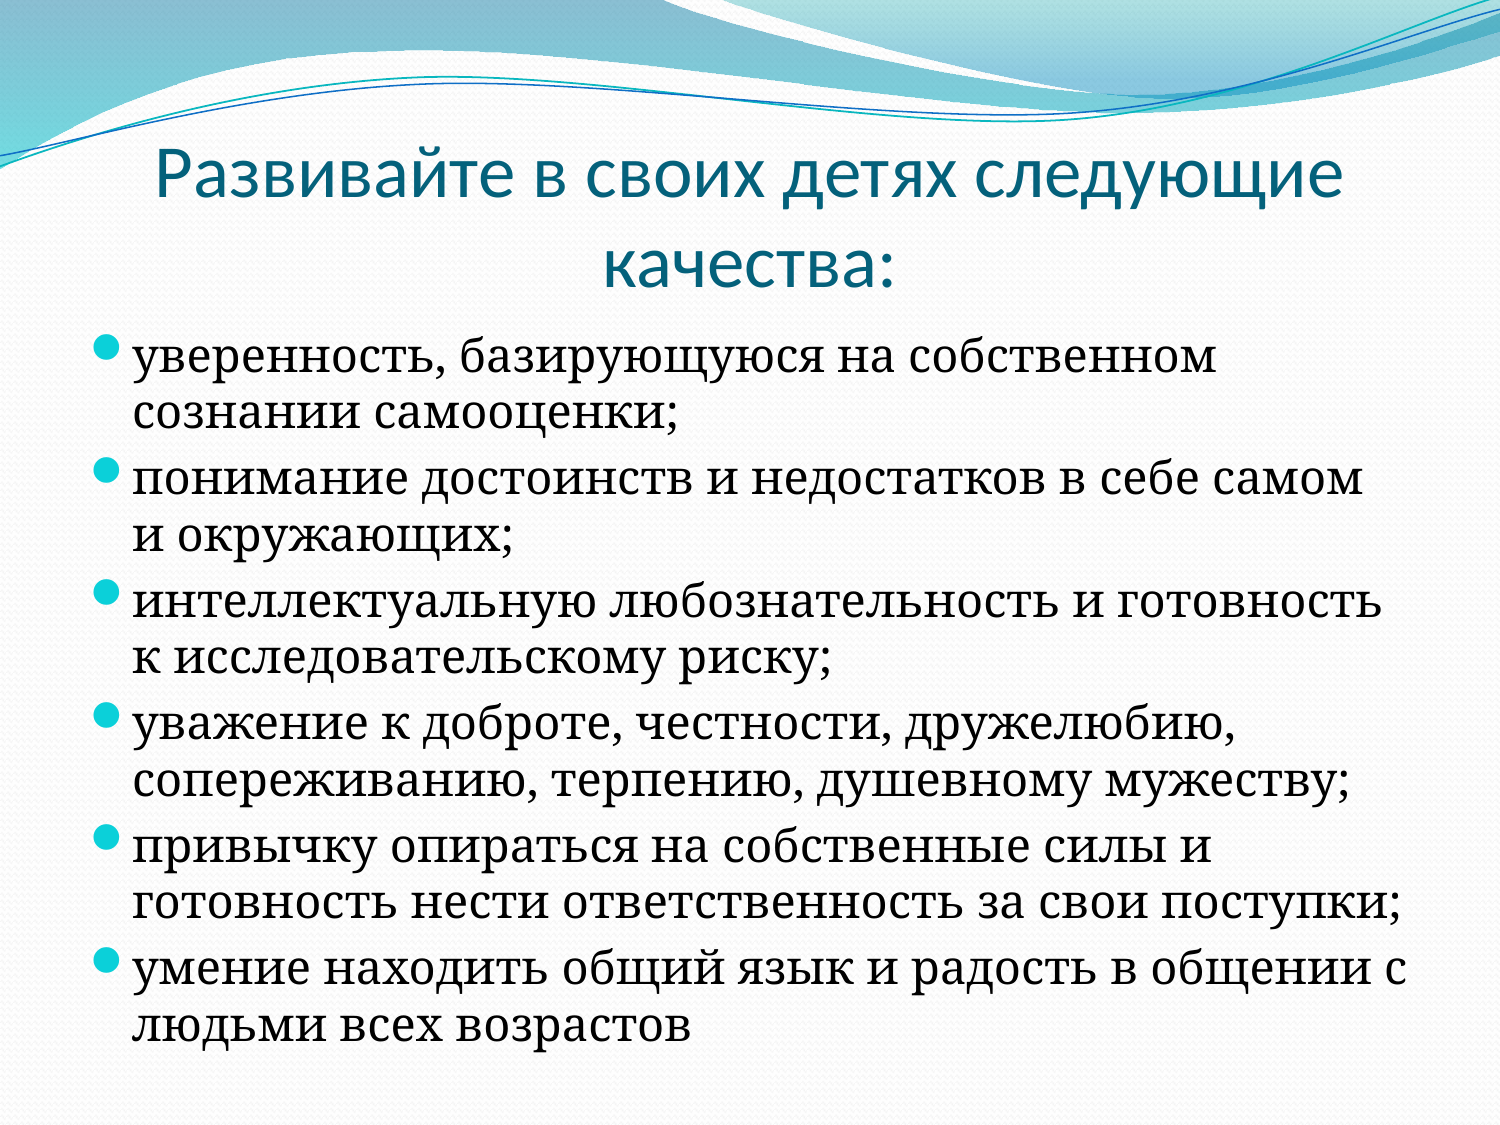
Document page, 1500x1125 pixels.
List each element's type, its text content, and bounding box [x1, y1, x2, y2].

title Развивайте в своих детях следующие качества: [75, 115, 1425, 303]
list уверенность, базирующуюся на собственном сознании самооценки; понимание достоинств и недостатков в себе самом и окружающих; интеллектуальную любознательность и готовность к исследовательскому риску; уважение к доброте, честности, дружелюбию, сопереживанию, терпению, душевному мужеству; привычку опираться на собственные силы и готовность нести ответственность за свои поступки; умение находить общий язык и радость в общении с людьми всех возрастов [75, 317, 1425, 1067]
